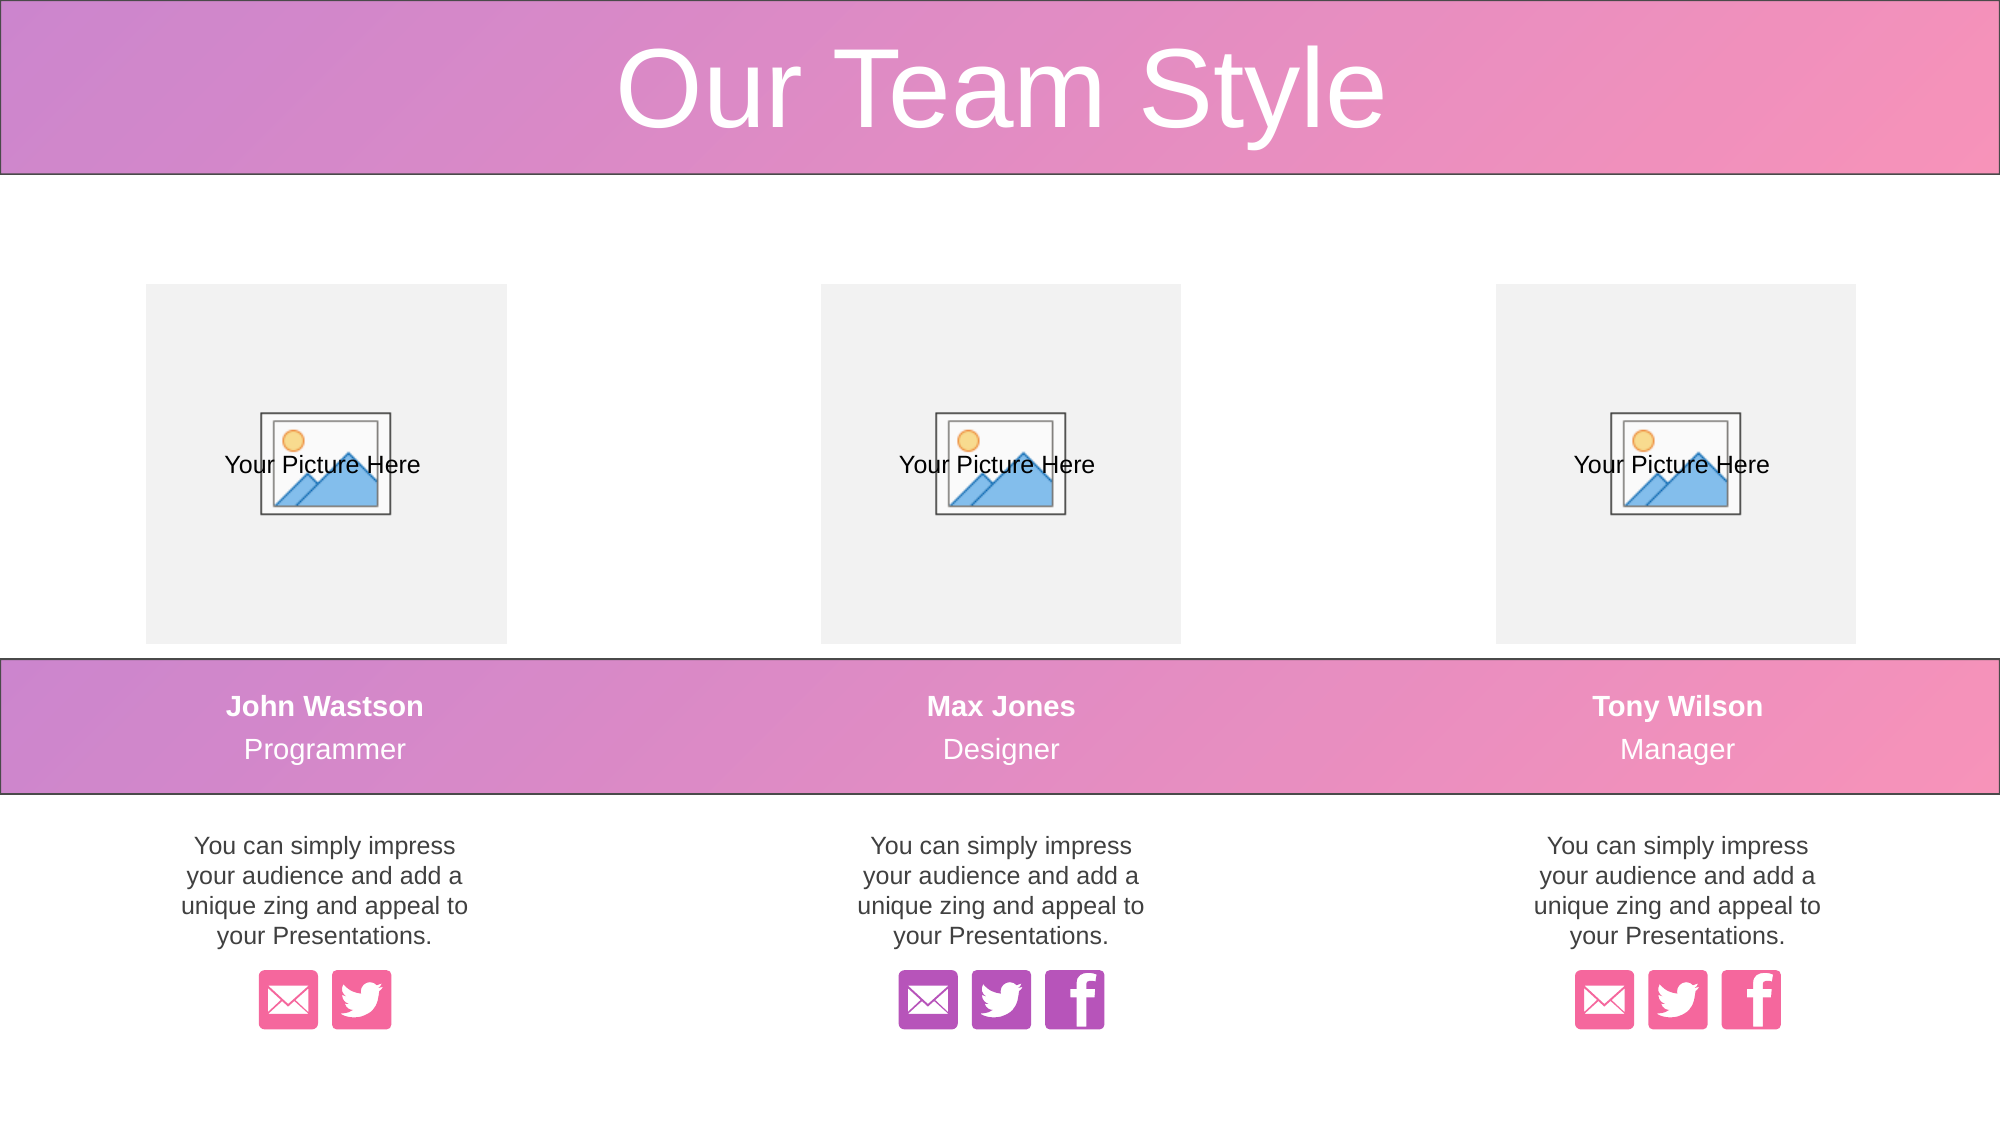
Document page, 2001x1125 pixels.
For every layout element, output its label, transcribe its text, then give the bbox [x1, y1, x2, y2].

text_box [0, 658, 2000, 795]
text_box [258, 970, 392, 1030]
list Our Team Style [53, 31, 1952, 151]
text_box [1574, 970, 1781, 1030]
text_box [898, 970, 1105, 1030]
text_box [832, 684, 1171, 769]
picture [146, 283, 507, 644]
picture [1495, 283, 1856, 644]
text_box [1508, 684, 1847, 769]
text_box You can simply impress your audience and add a unique zing and appeal to your Presentations. [156, 822, 494, 957]
text_box You can simply impress your audience and add a unique zing and appeal to your Presentations. [1509, 822, 1847, 957]
picture [820, 283, 1182, 644]
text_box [156, 684, 494, 769]
text_box You can simply impress your audience and add a unique zing and appeal to your Presentations. [832, 822, 1171, 957]
